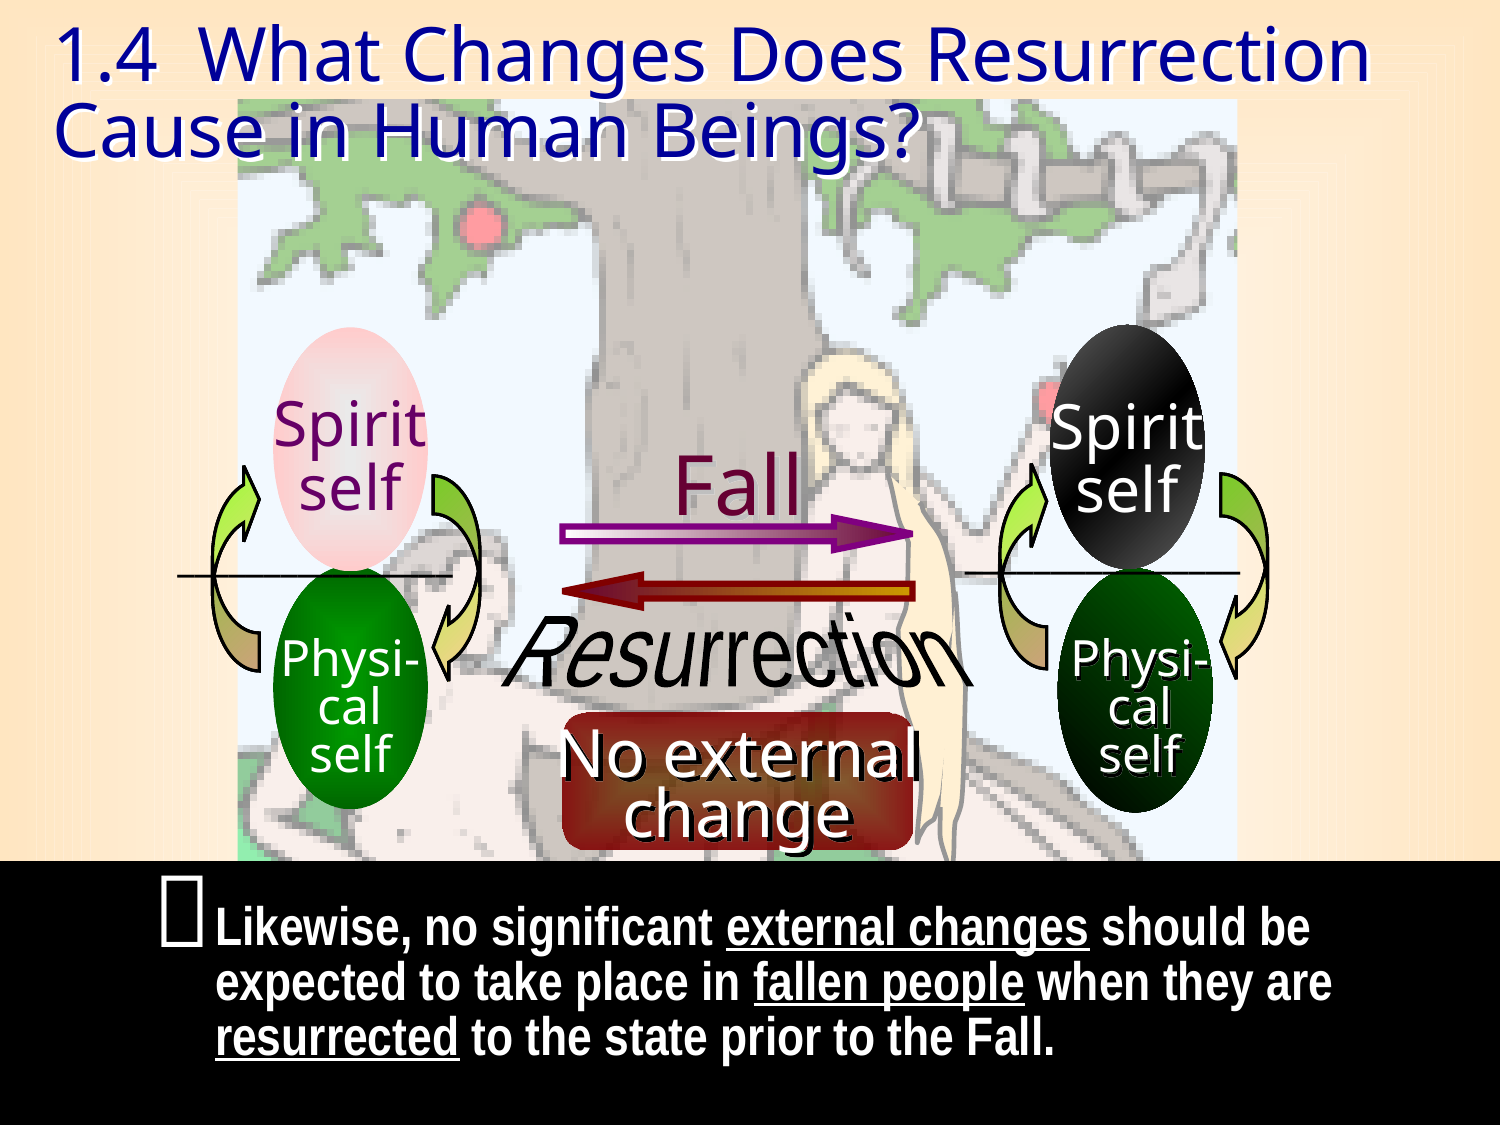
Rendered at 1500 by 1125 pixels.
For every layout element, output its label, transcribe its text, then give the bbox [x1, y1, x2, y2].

text_box [0, 861, 1500, 1124]
text_box 1.4 What Changes Does Resurrection Cause in Human Beings? [37, 12, 1500, 181]
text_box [949, 324, 1338, 813]
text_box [237, 99, 1238, 890]
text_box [137, 891, 1376, 1076]
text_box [162, 327, 551, 810]
